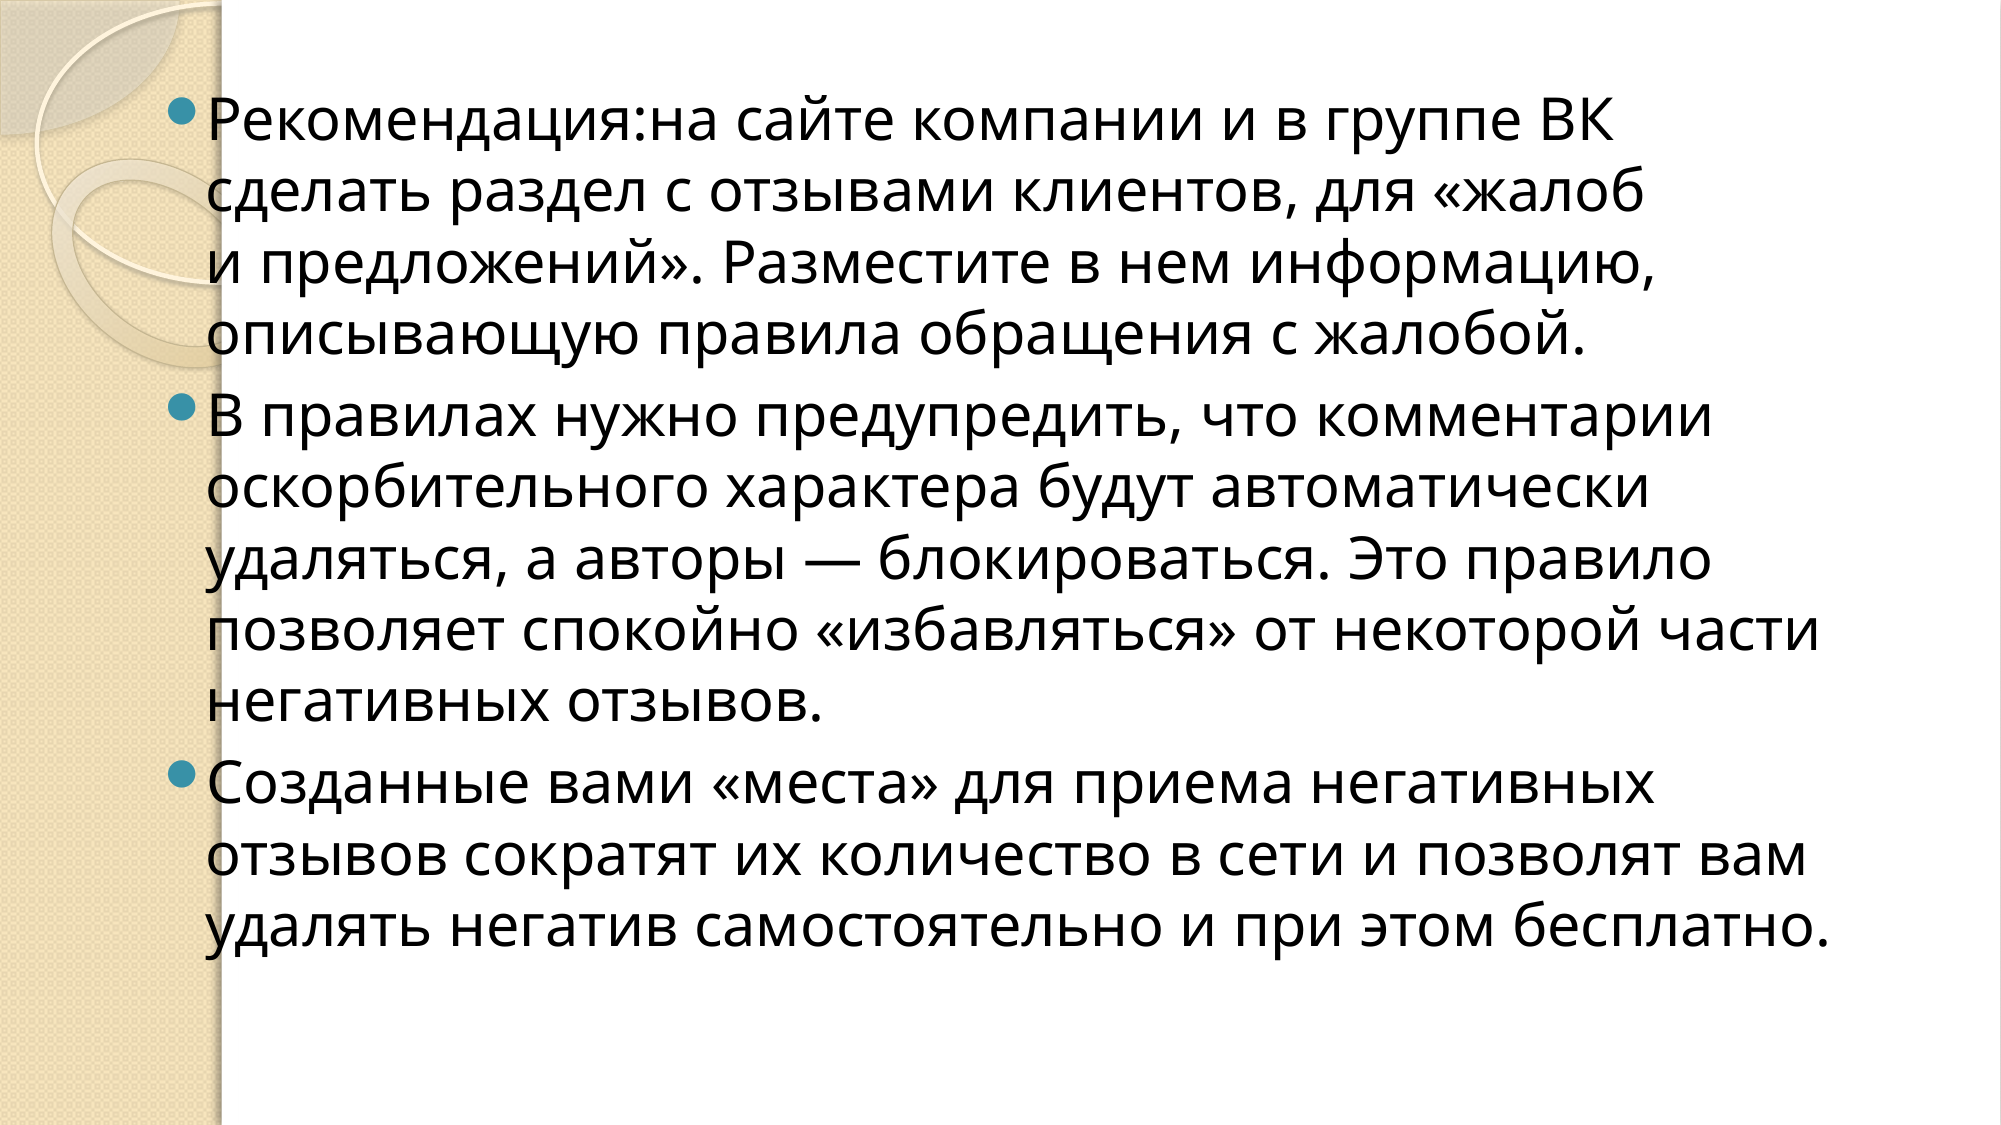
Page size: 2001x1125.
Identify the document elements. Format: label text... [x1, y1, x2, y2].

list Рекомендация:на сайте компании и в группе ВК сделать раздел с отзывами клиентов, для «жалоб и предложений». Разместите в нем информацию, описывающую правила обращения с жалобой. В правилах нужно предупредить, что комментарии оскорбительного характера будут автоматически удаляться, а авторы — блокироваться. Это правило позволяет спокойно «избавляться» от некоторой части негативных отзывов. Созданные вами «места» для приема негативных отзывов сократят их количество в сети и позволят вам удалять негатив самостоятельно и при этом бесплатно. [137, 73, 1863, 1014]
